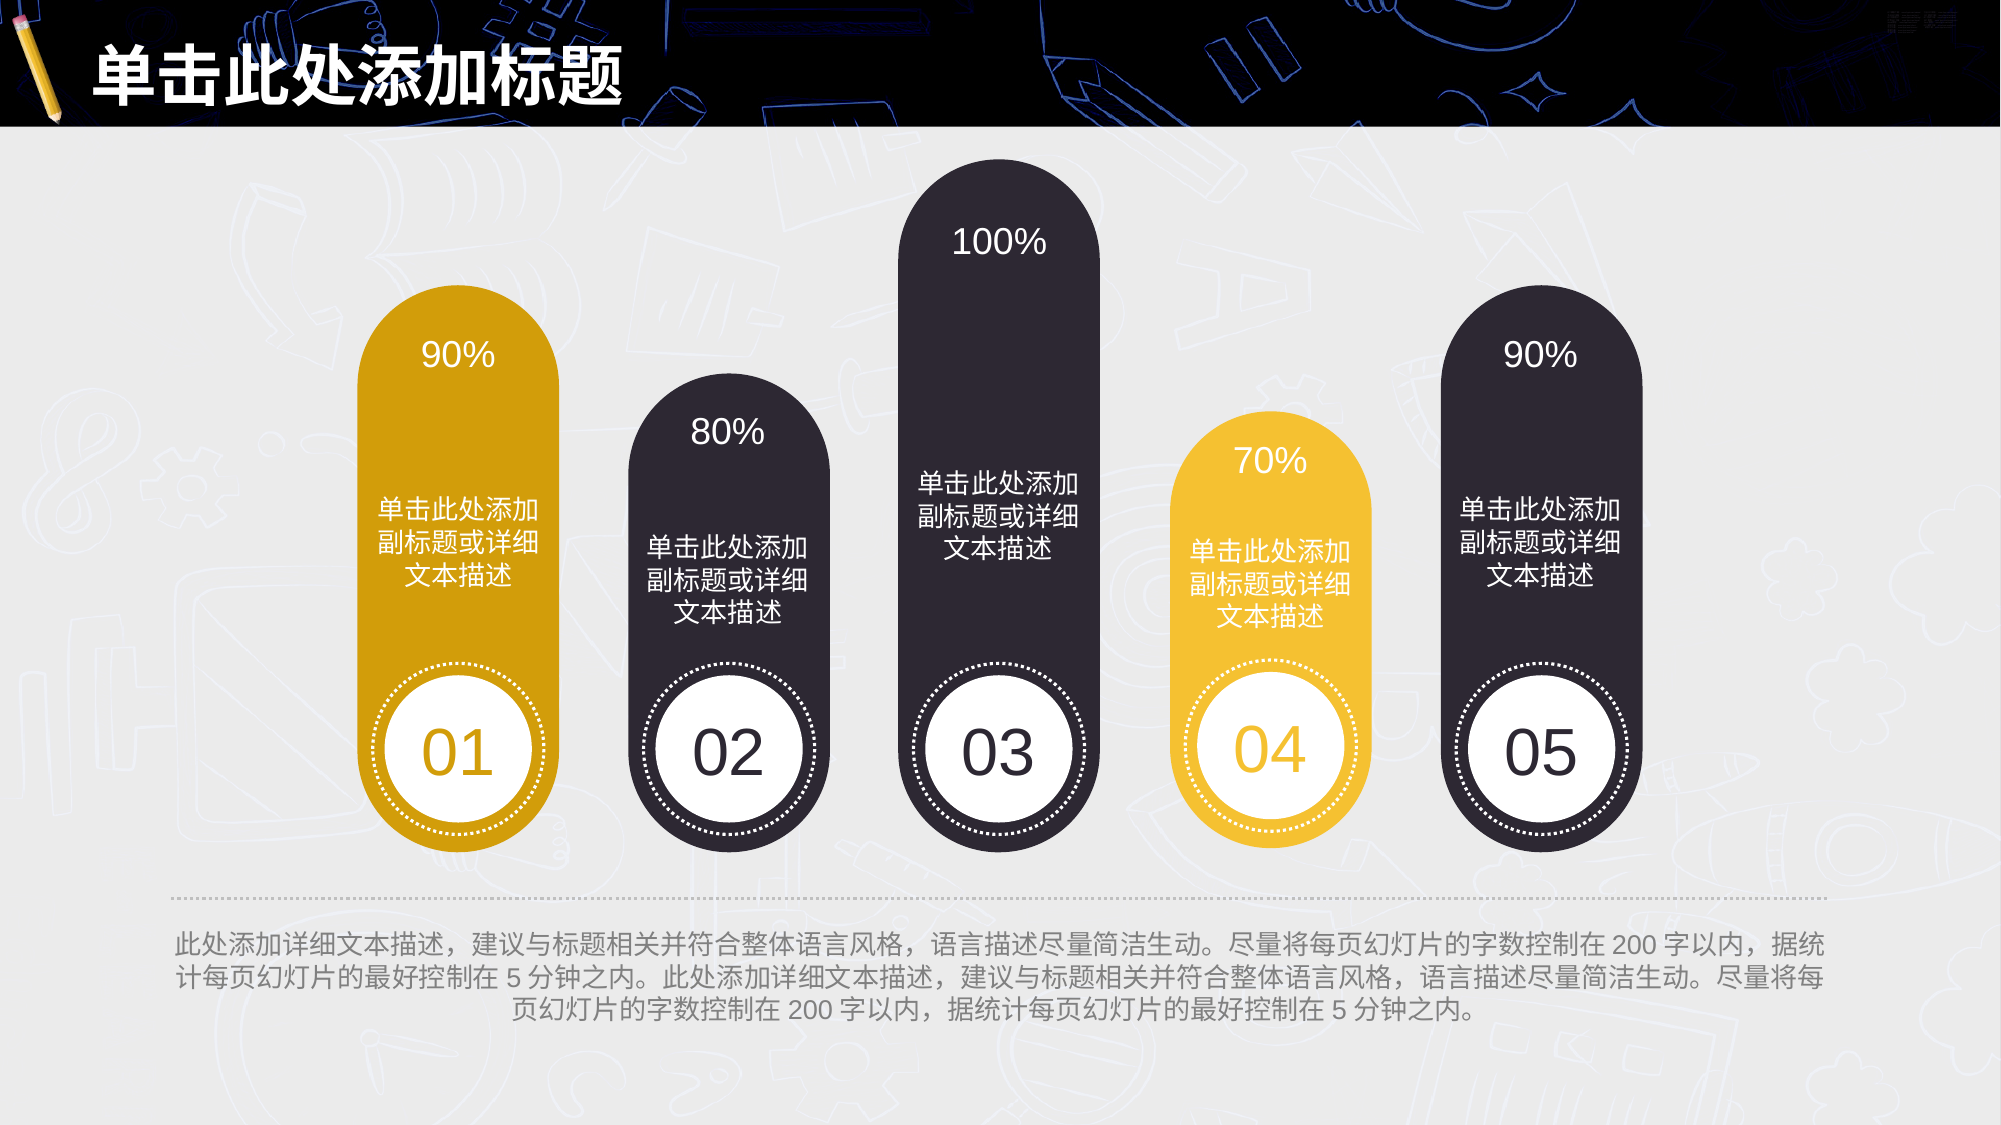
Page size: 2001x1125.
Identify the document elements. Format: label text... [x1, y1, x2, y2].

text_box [898, 159, 1100, 853]
picture [0, 0, 2001, 1125]
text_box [1440, 285, 1643, 853]
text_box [357, 285, 559, 853]
title 单击此处添加标题 [75, 32, 1800, 127]
text_box 此处添加详细文本描述，建议与标题相关并符合整体语言风格，语言描述尽量简洁生动。尽量将每页幻灯片的字数控制在200字以内，据统计每页幻灯片的最好控制在5分钟之内。此处添加详细文本描述，建议与标题相关并符合整体语言风格，语言描述尽量简洁生动。尽量将每页幻灯片的字数控制在200字以内，据统计每页幻灯片的最好控制在5分钟之内。 [169, 927, 1831, 1026]
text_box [628, 373, 830, 853]
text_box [1170, 411, 1372, 849]
